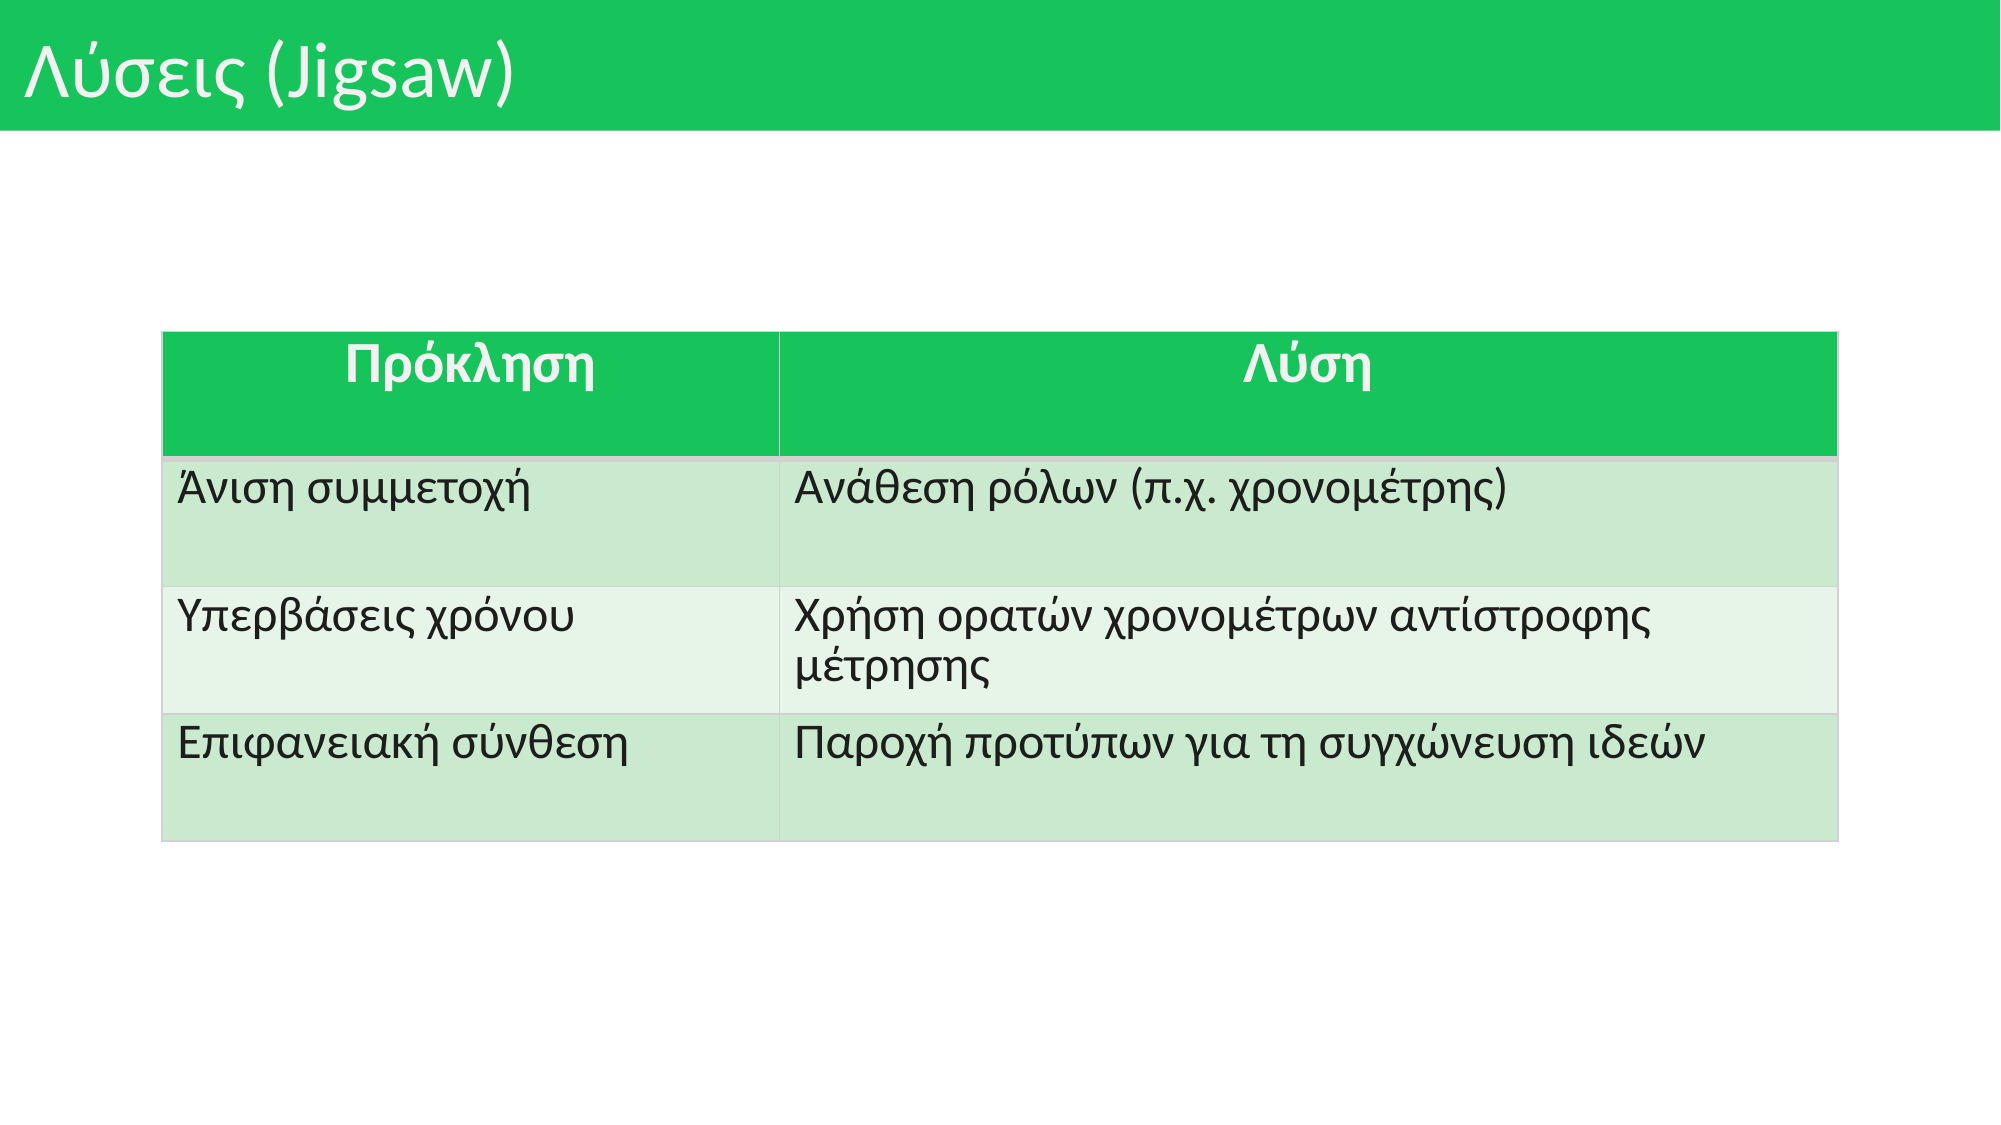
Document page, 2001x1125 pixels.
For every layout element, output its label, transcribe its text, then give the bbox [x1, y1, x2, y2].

table_cell Ανάθεση ρόλων (π.χ. χρονομέτρης) [780, 462, 1837, 586]
table_cell Υπερβάσεις χρόνου [163, 587, 779, 713]
table_header Πρόκληση [163, 332, 779, 456]
table_cell Παροχή προτύπων για τη συγχώνευση ιδεών [780, 715, 1837, 840]
table_cell Άνιση συμμετοχή [163, 462, 779, 586]
title Λύσεις (Jigsaw) [16, 13, 1976, 131]
table_cell Επιφανειακή σύνθεση [163, 715, 779, 840]
table_cell Χρήση ορατών χρονομέτρων αντίστροφης μέτρησης [780, 587, 1837, 713]
table_header Λύση [780, 332, 1837, 456]
